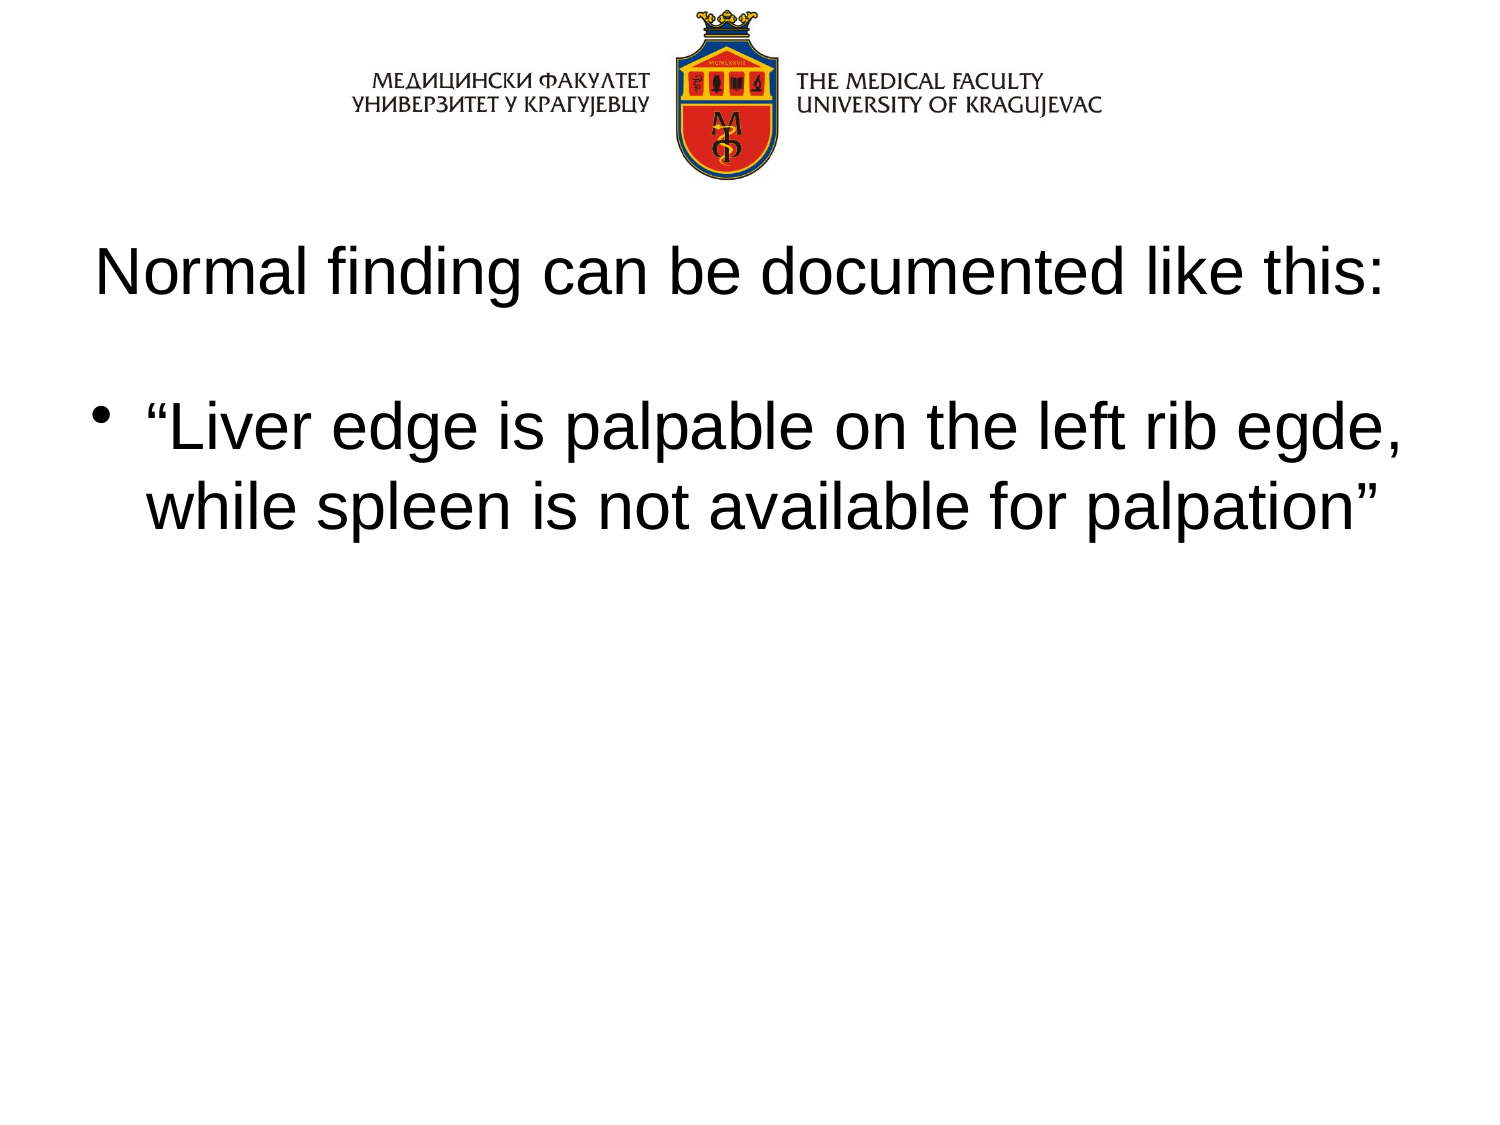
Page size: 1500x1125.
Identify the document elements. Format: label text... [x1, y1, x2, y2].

title Normal finding can be documented like this: [74, 173, 1426, 362]
picture [328, 0, 1125, 173]
list “Liver edge is palpable on the left rib egde, while spleen is not available for palpation” [74, 374, 1426, 1118]
